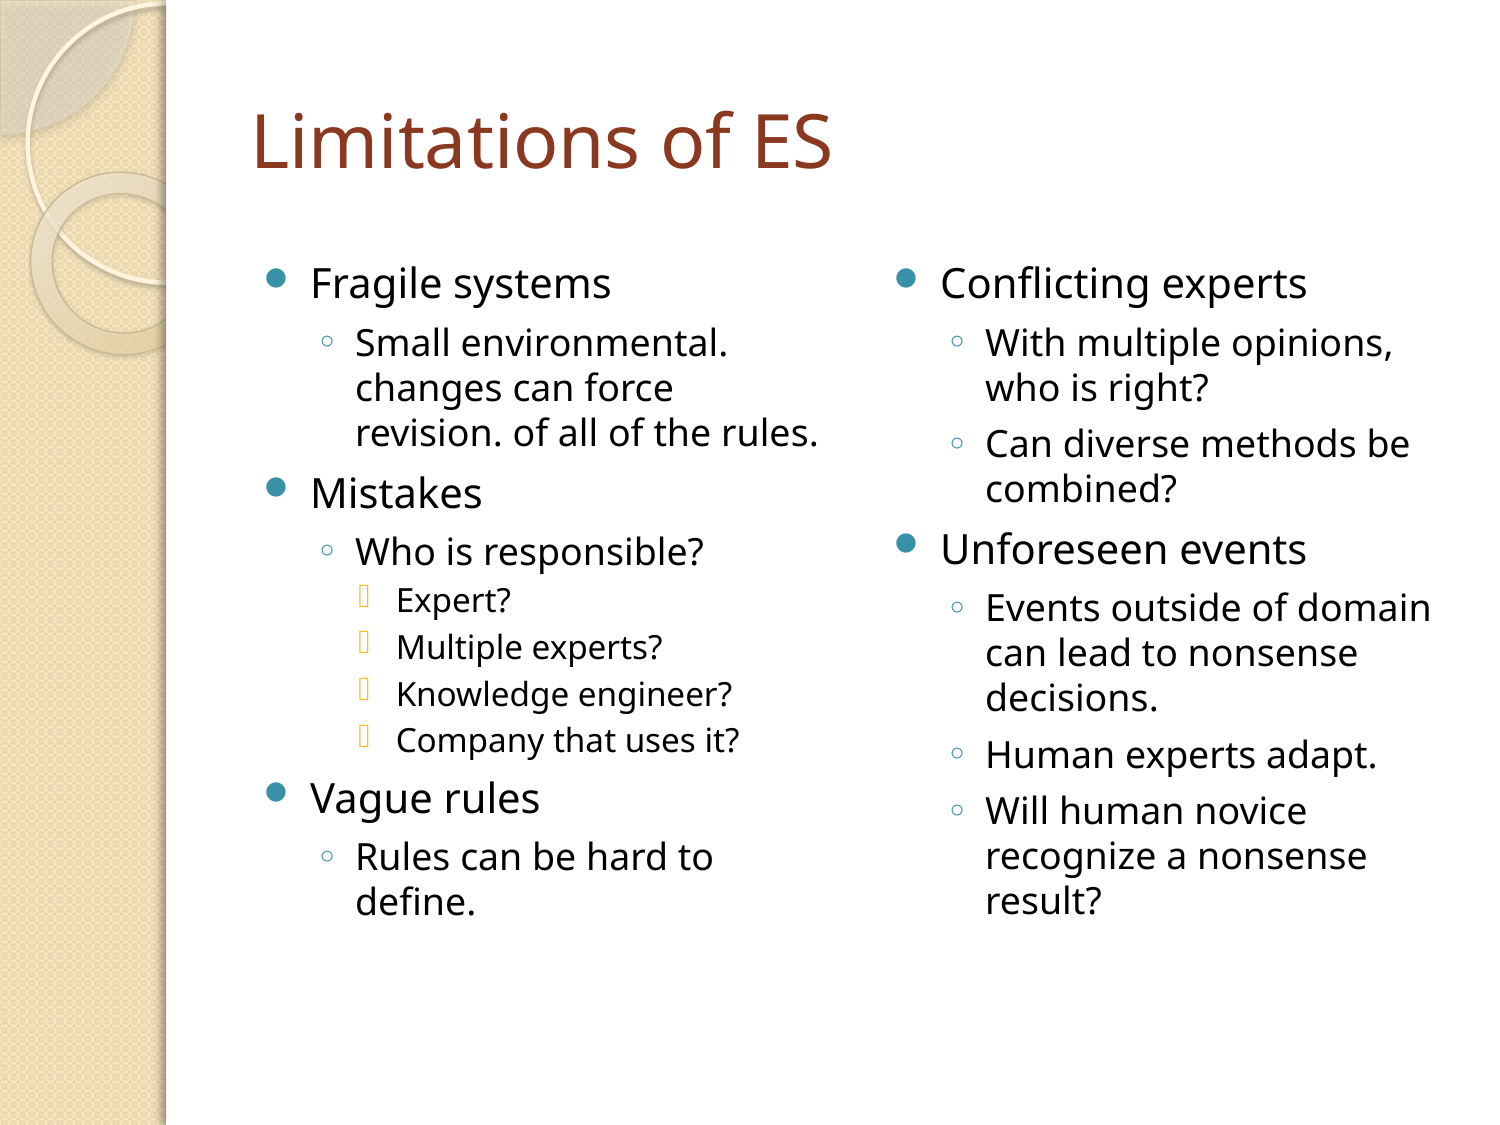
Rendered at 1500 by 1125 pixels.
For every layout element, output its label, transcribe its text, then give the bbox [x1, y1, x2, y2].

list Fragile systems Small environmental. changes can force revision. of all of the rules. Mistakes Who is responsible? Expert? Multiple experts? Knowledge engineer? Company that uses it? Vague rules Rules can be hard to define. [235, 249, 836, 1015]
title Limitations of ES [235, 45, 1466, 233]
list Conflicting experts With multiple opinions, who is right? Can diverse methods be combined? Unforeseen events Events outside of domain can lead to nonsense decisions. Human experts adapt. Will human novice recognize a nonsense result? [865, 249, 1466, 1015]
